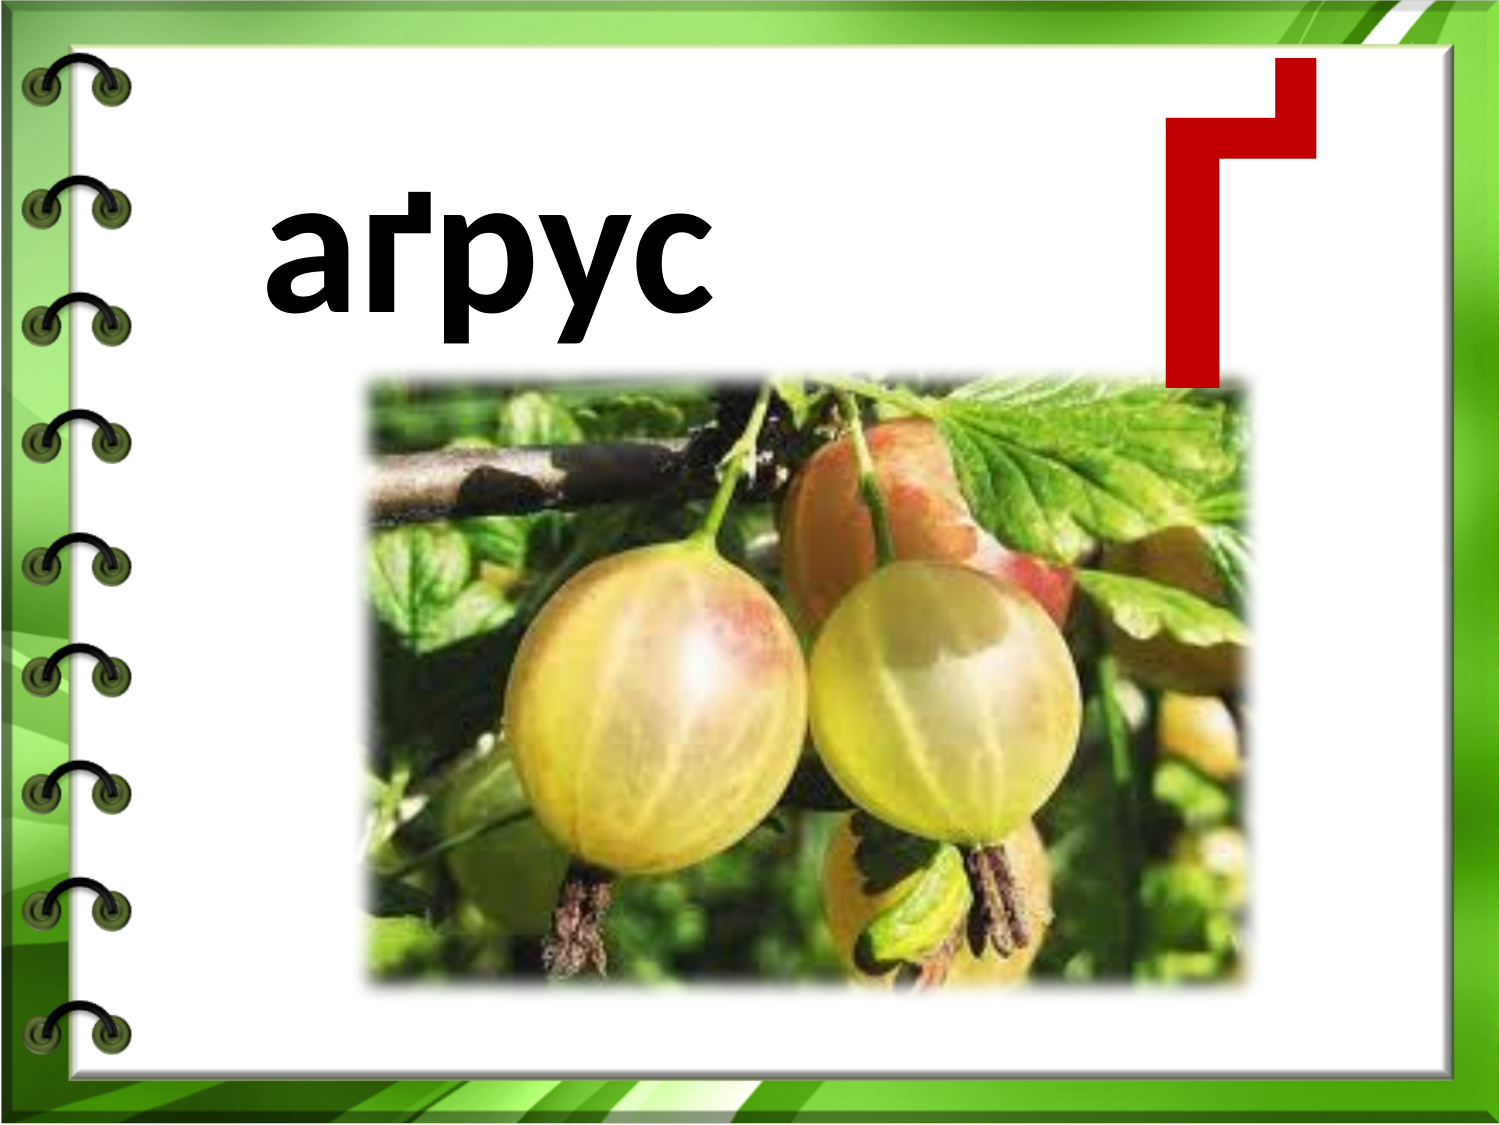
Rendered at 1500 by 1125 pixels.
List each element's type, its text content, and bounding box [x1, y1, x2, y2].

picture [0, 0, 1500, 1125]
text_box аґрус [246, 105, 1055, 361]
text_box ґ [972, 0, 1500, 457]
